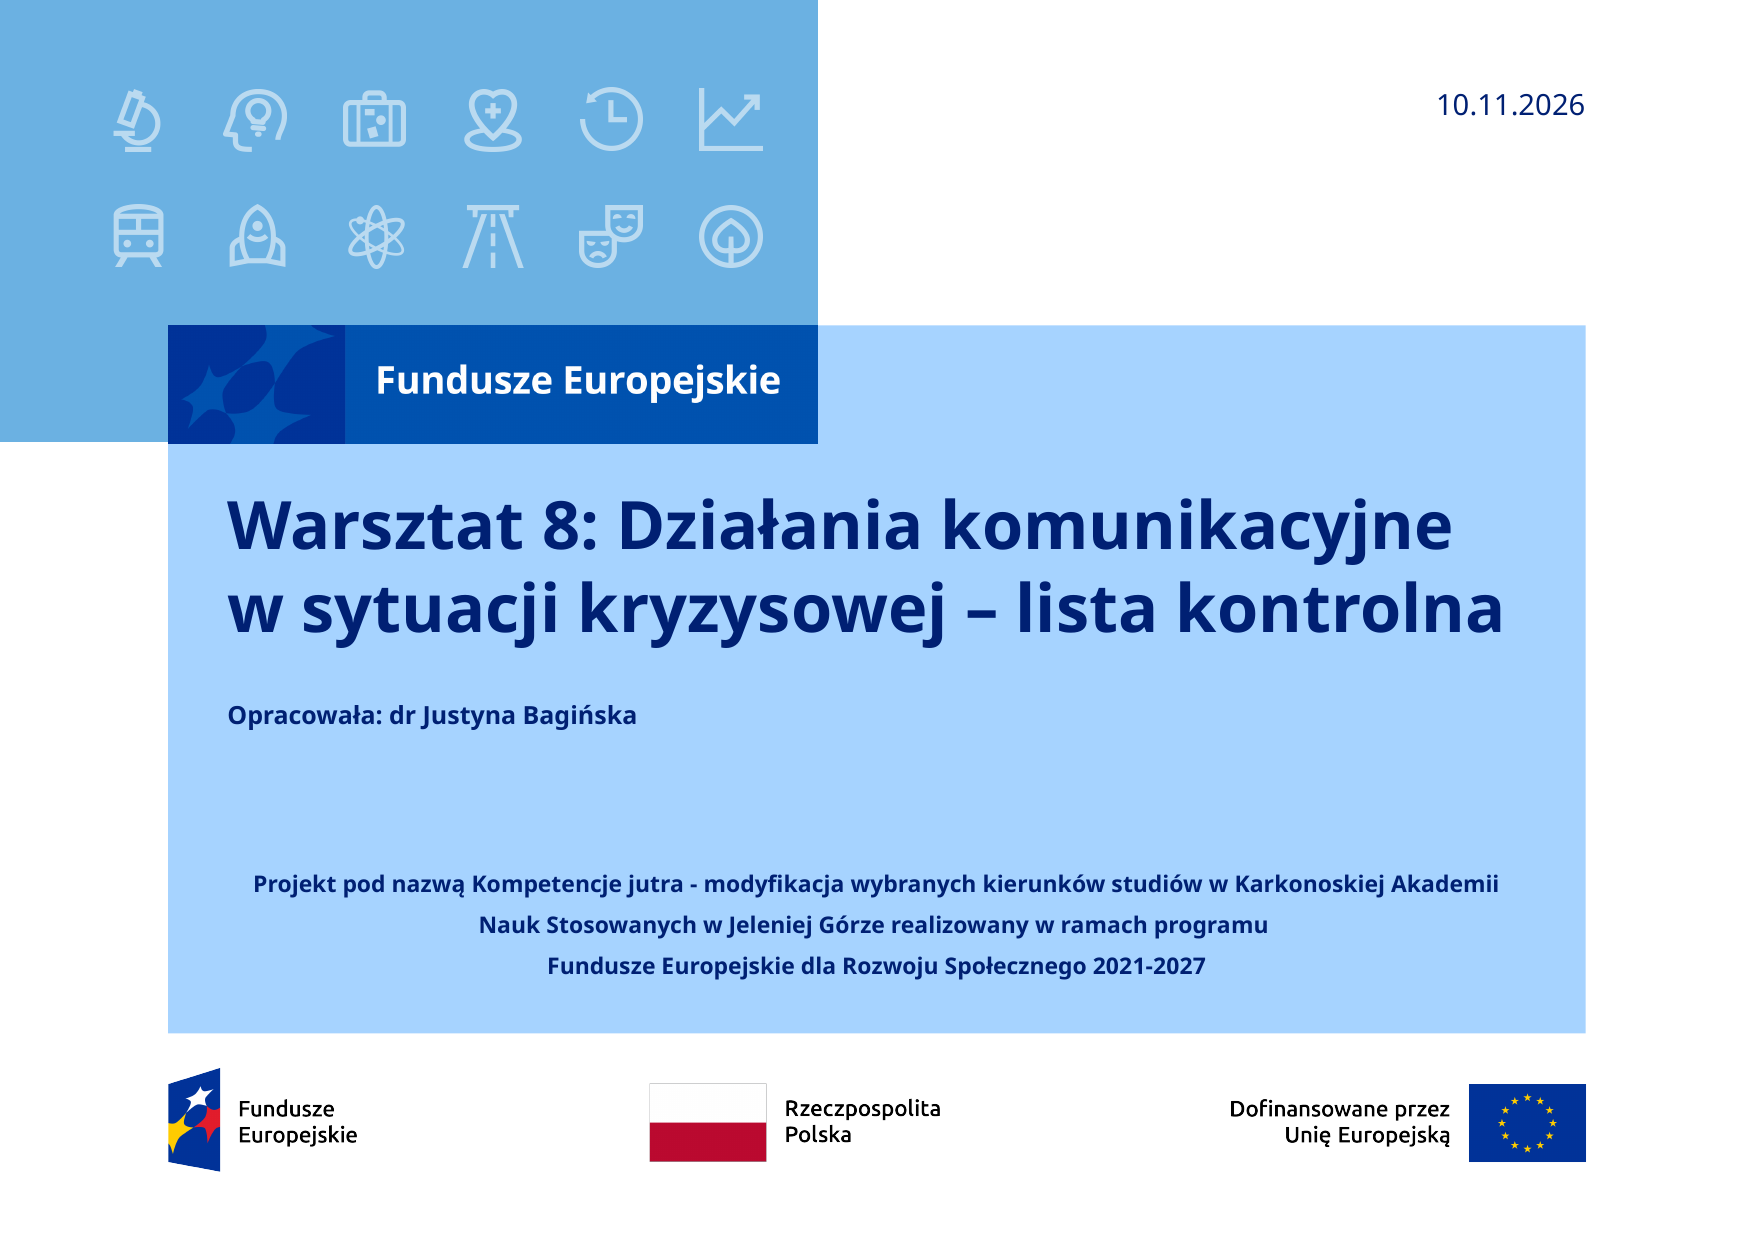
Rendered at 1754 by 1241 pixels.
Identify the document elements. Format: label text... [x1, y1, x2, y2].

title Warsztat 8: Działania komunikacyjne w sytuacji kryzysowej – lista kontrolna Opracowała: dr Justyna Bagińska [227, 479, 1527, 761]
picture [168, 325, 818, 444]
subtitle Projekt pod nazwą Kompetencje jutra - modyfikacja wybranych kierunków studiów w Karkonoskiej Akademii Nauk Stosowanych w Jeleniej Górze realizowany w ramach programu Fundusze Europejskie dla Rozwoju Społecznego 2021-2027 [227, 820, 1527, 999]
picture [610, 1044, 979, 1201]
picture [1192, 1045, 1625, 1201]
picture [129, 1045, 396, 1201]
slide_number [1290, 88, 1586, 146]
